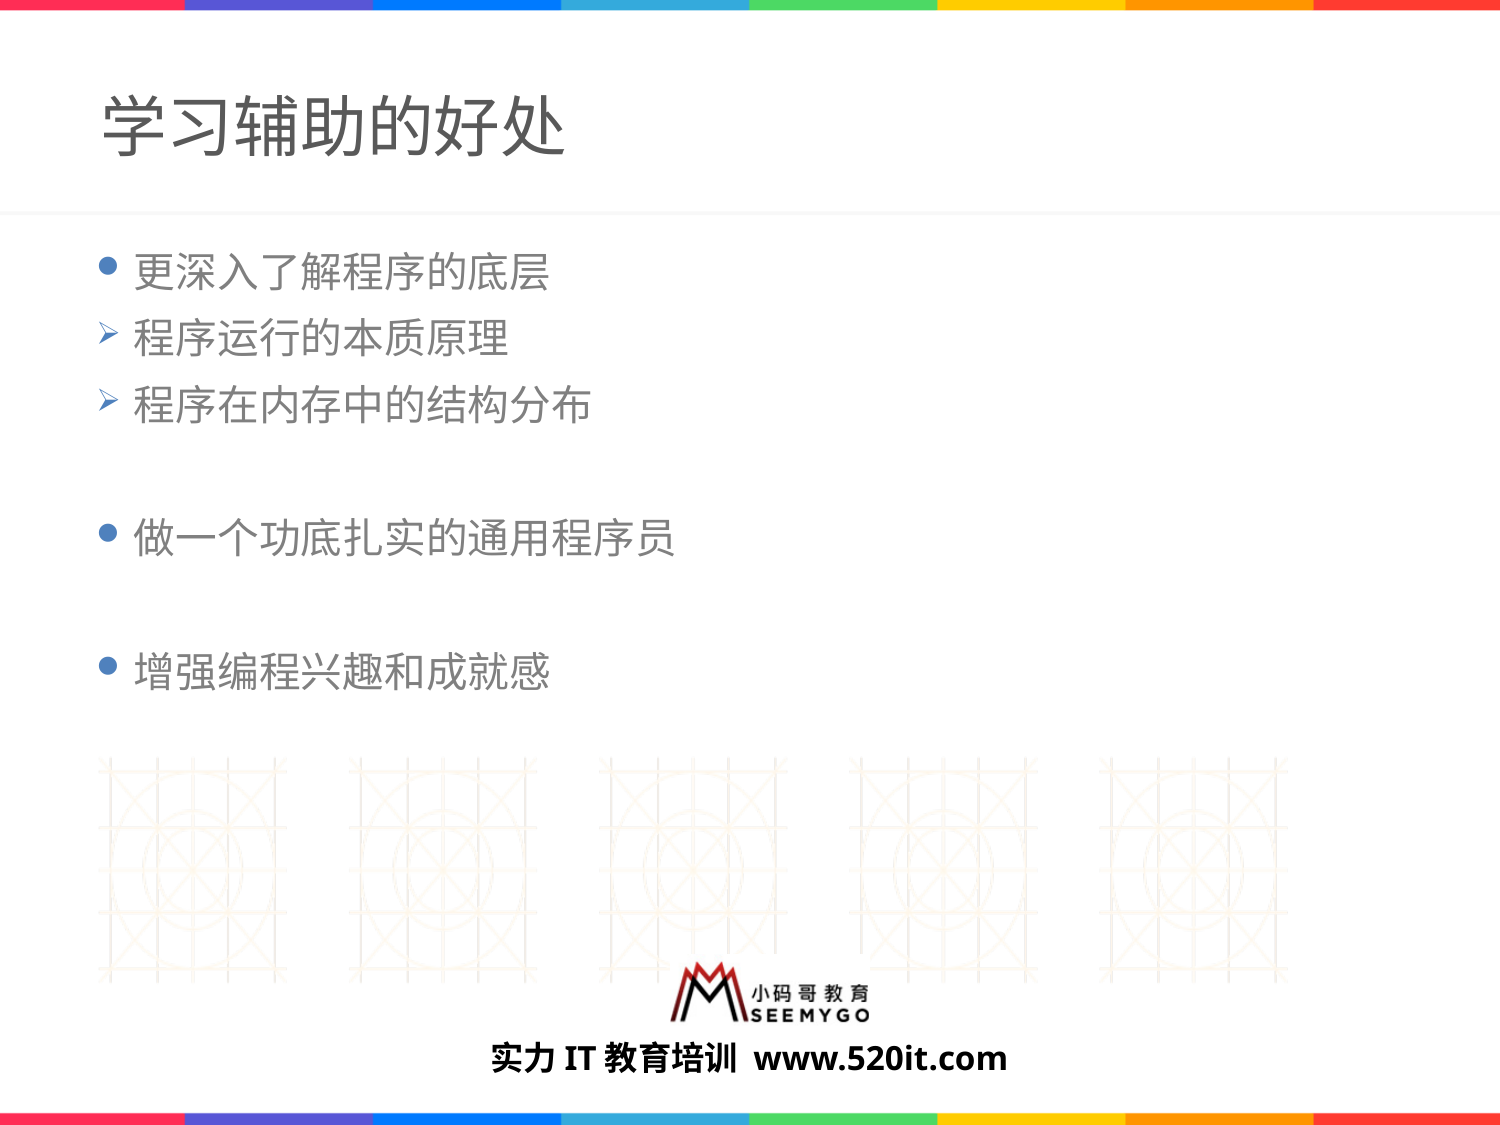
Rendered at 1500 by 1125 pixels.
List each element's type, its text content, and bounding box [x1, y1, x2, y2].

title 学习辅助的好处 [85, 77, 1419, 214]
picture [0, 0, 1500, 211]
picture [0, 216, 1500, 1125]
list 更深入了解程序的底层 程序运行的本质原理 程序在内存中的结构分布 做一个功底扎实的通用程序员 增强编程兴趣和成就感 [81, 237, 1416, 1005]
